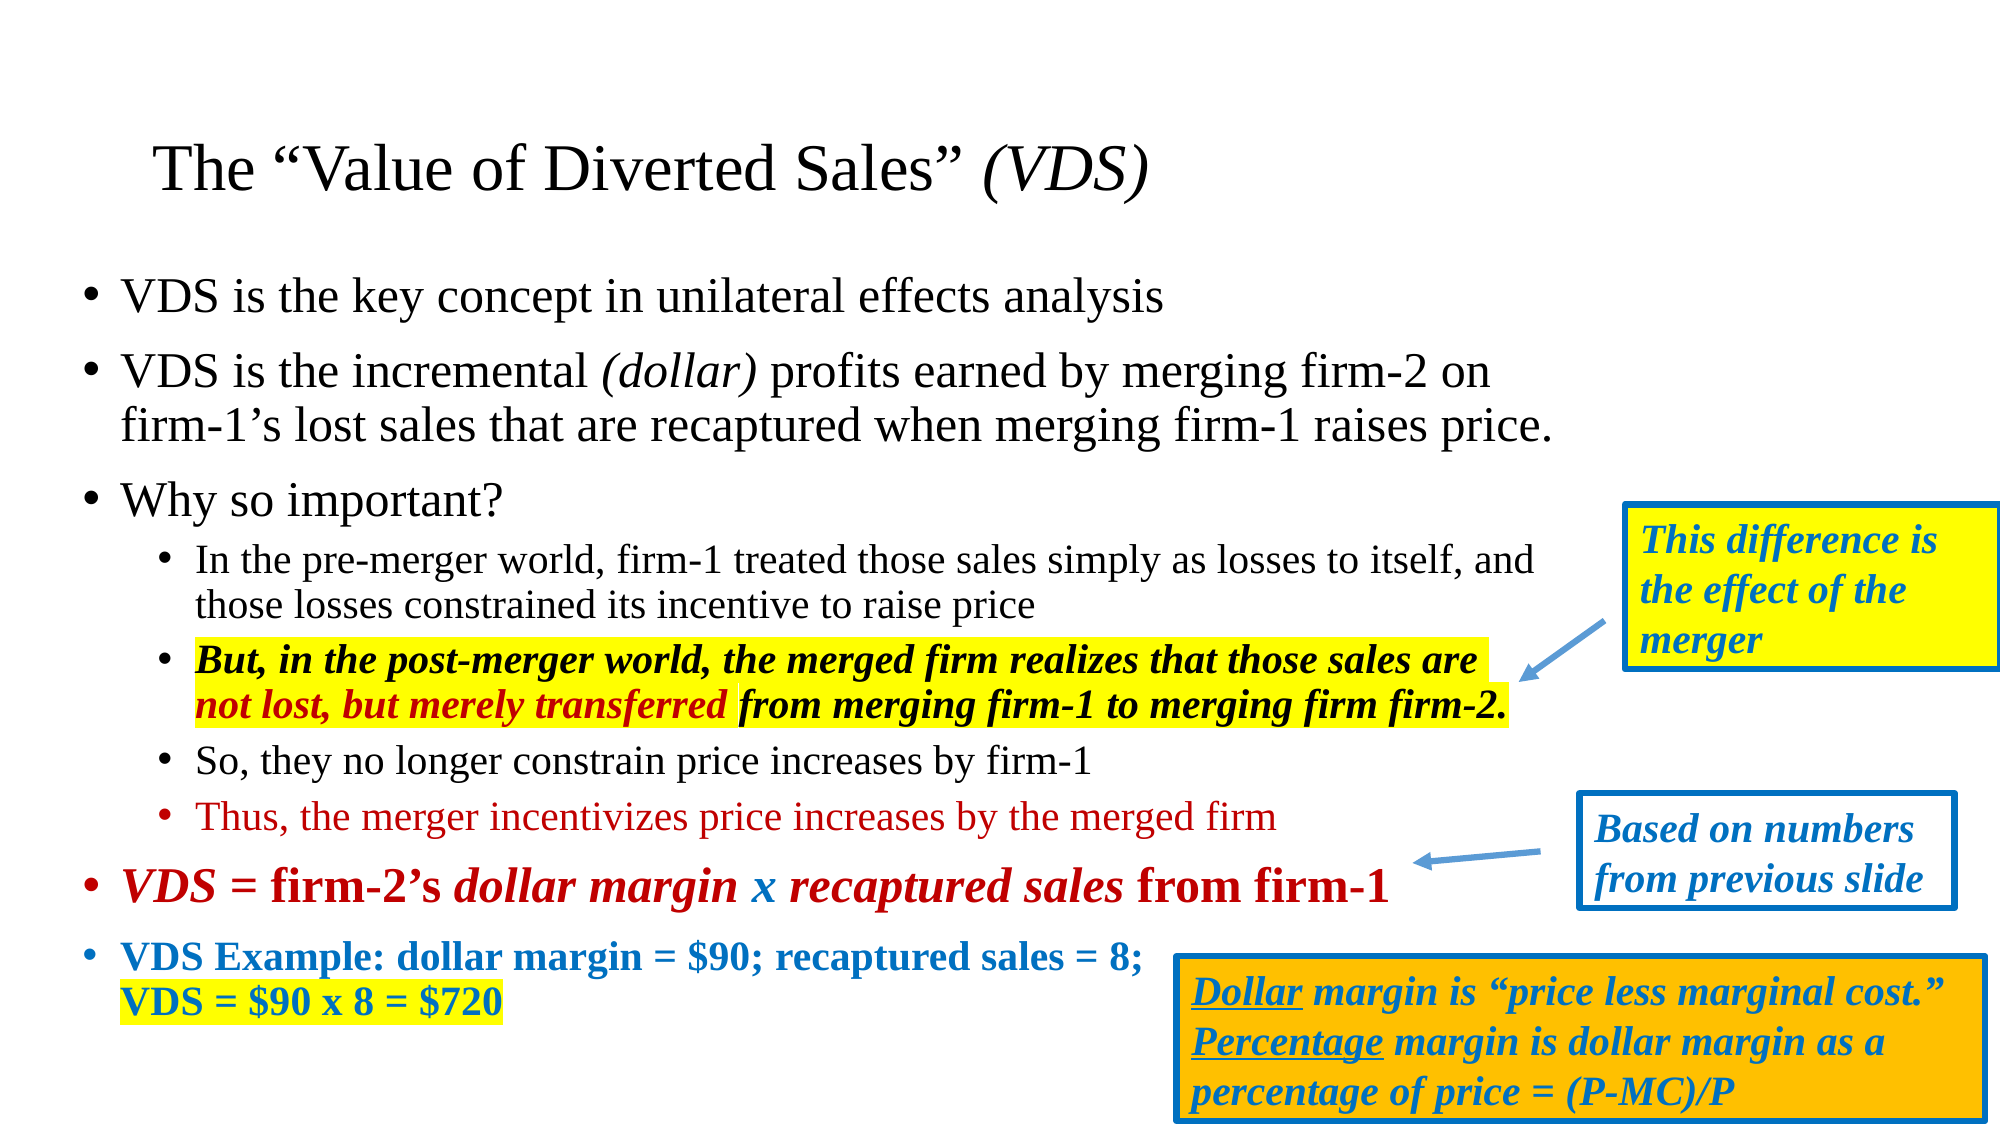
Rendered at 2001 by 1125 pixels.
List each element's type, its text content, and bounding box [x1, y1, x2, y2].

list VDS is the key concept in unilateral effects analysis VDS is the incremental (dollar) profits earned by merging firm-2 on firm-1’s lost sales that are recaptured when merging firm-1 raises price. Why so important? In the pre-merger world, firm-1 treated those sales simply as losses to itself, and those losses constrained its incentive to raise price But, in the post-merger world, the merged firm realizes that those sales are not lost, but merely transferred from merging firm-1 to merging firm firm-2. So, they no longer constrain price increases by firm-1 Thus, the merger incentivizes price increases by the merged firm VDS = firm-2’s dollar margin x recaptured sales from firm-1 VDS Example: dollar margin = $90; recaptured sales = 8; VDS = $90 x 8 = $720 [67, 261, 1607, 1088]
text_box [1412, 851, 1541, 864]
text_box Dollar margin is “price less marginal cost.” Percentage margin is dollar margin as a percentage of price = (P-MC)/P [1176, 956, 1986, 1121]
text_box This difference is the effect of the merger [1624, 504, 2000, 670]
text_box Based on numbers from previous slide [1579, 793, 1955, 909]
title The “Value of Diverted Sales” (VDS) [137, 59, 1863, 278]
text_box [1518, 620, 1605, 683]
